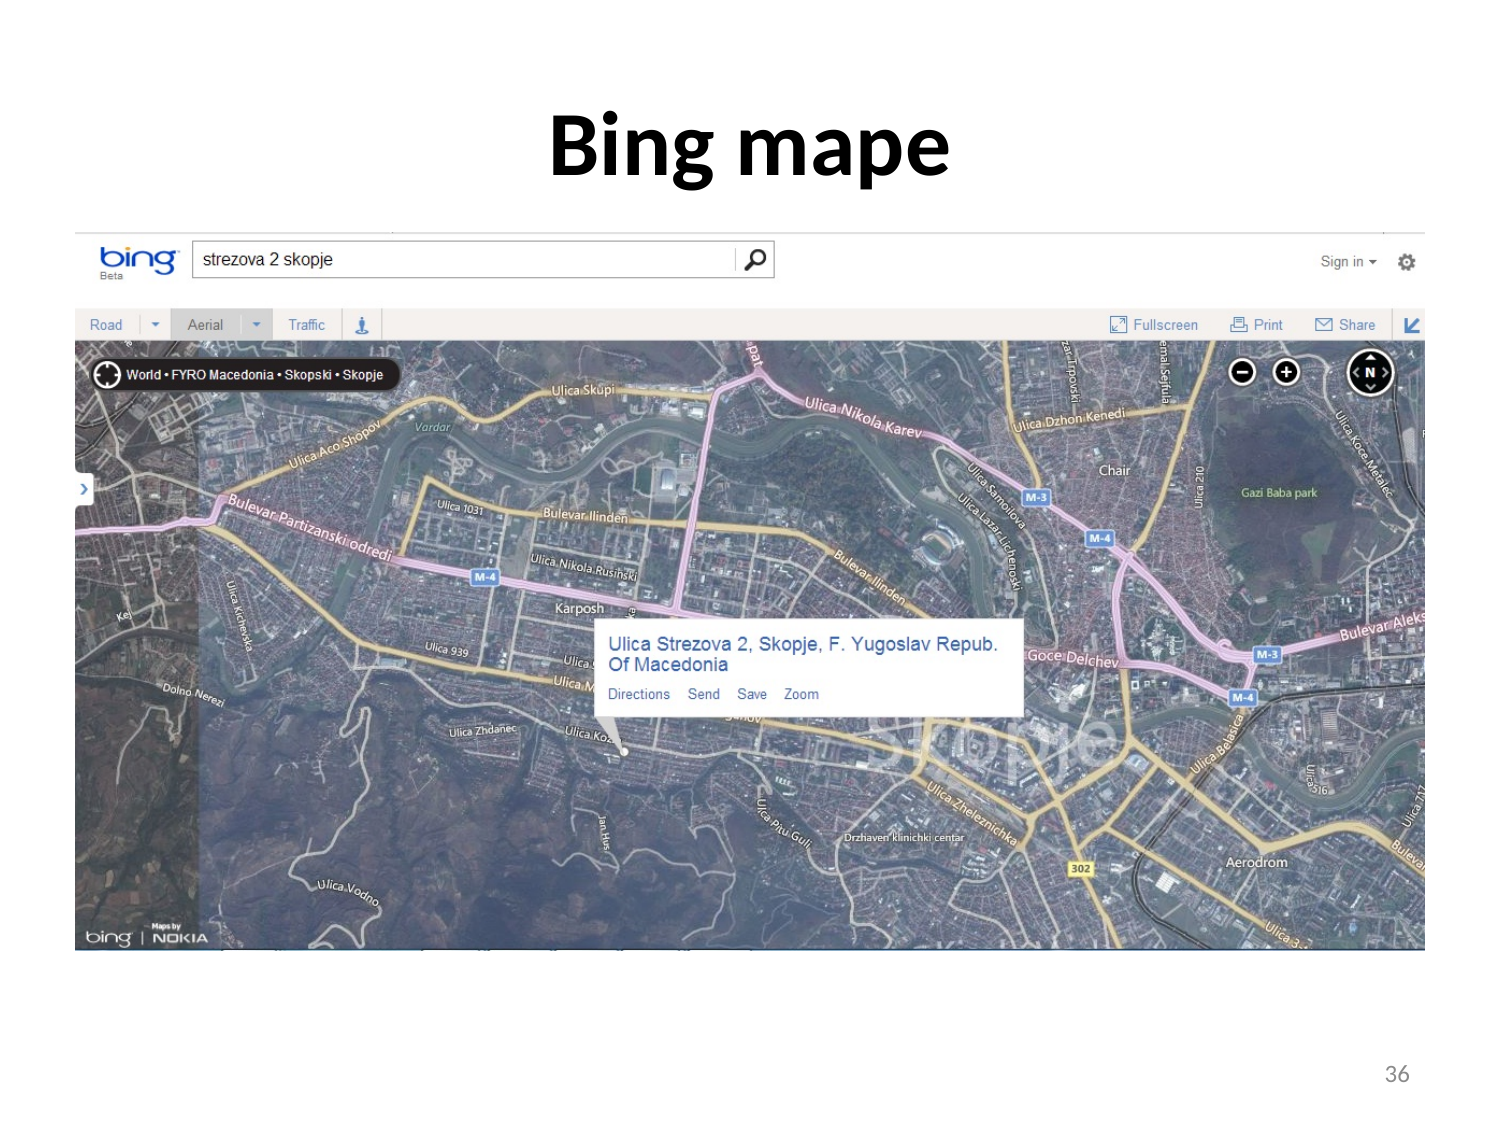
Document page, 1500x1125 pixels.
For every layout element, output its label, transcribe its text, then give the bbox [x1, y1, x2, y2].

slide_number 36 [1074, 1042, 1425, 1103]
title Bing mape [74, 44, 1426, 232]
picture [74, 232, 1426, 951]
